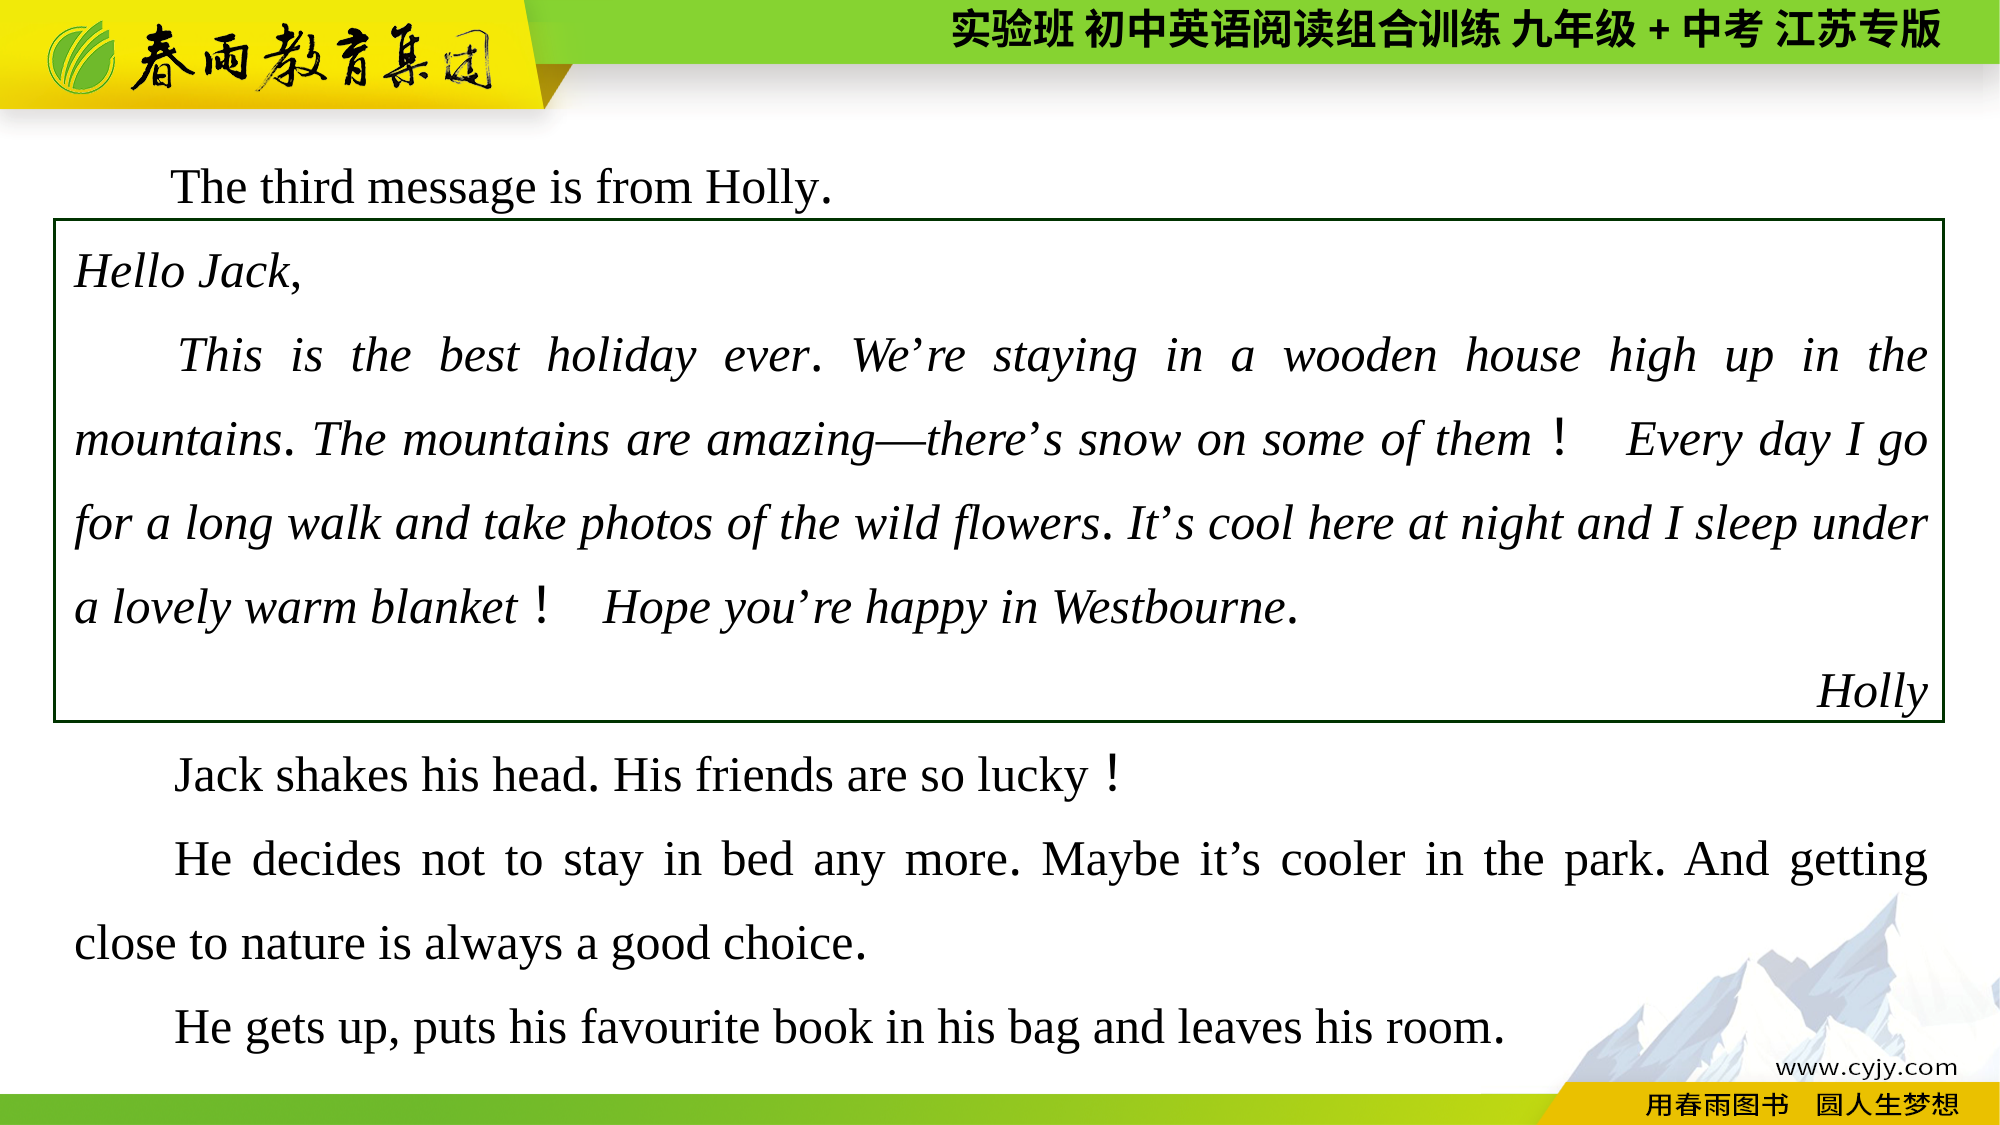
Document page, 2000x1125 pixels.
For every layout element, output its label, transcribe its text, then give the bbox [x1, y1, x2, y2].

list The third message is from Holly. Hello Jack, This is the best holiday ever. We’re staying in a wooden house high up in the mountains. The mountains are amazing—there’s snow on some of them！ Every day I go for a long walk and take photos of the wild flowers. It’s cool here at night and I sleep under a lovely warm blanket！ Hope you’re happy in Westbourne. Holly Jack shakes his head. His friends are so lucky！ He decides not to stay in bed any more. Maybe it’s cooler in the park. And getting close to nature is always a good choice. He gets up, puts his favourite book in his bag and leaves his room. [59, 122, 1944, 219]
picture [0, 0, 2000, 1125]
text_box [54, 219, 1944, 722]
list The third message is from Holly. Hello Jack, This is the best holiday ever. We’re staying in a wooden house high up in the mountains. The mountains are amazing—there’s snow on some of them！ Every day I go for a long walk and take photos of the wild flowers. It’s cool here at night and I sleep under a lovely warm blanket！ Hope you’re happy in Westbourne. Holly Jack shakes his head. His friends are so lucky！ He decides not to stay in bed any more. Maybe it’s cooler in the park. And getting close to nature is always a good choice. He gets up, puts his favourite book in his bag and leaves his room. [59, 722, 1944, 1061]
